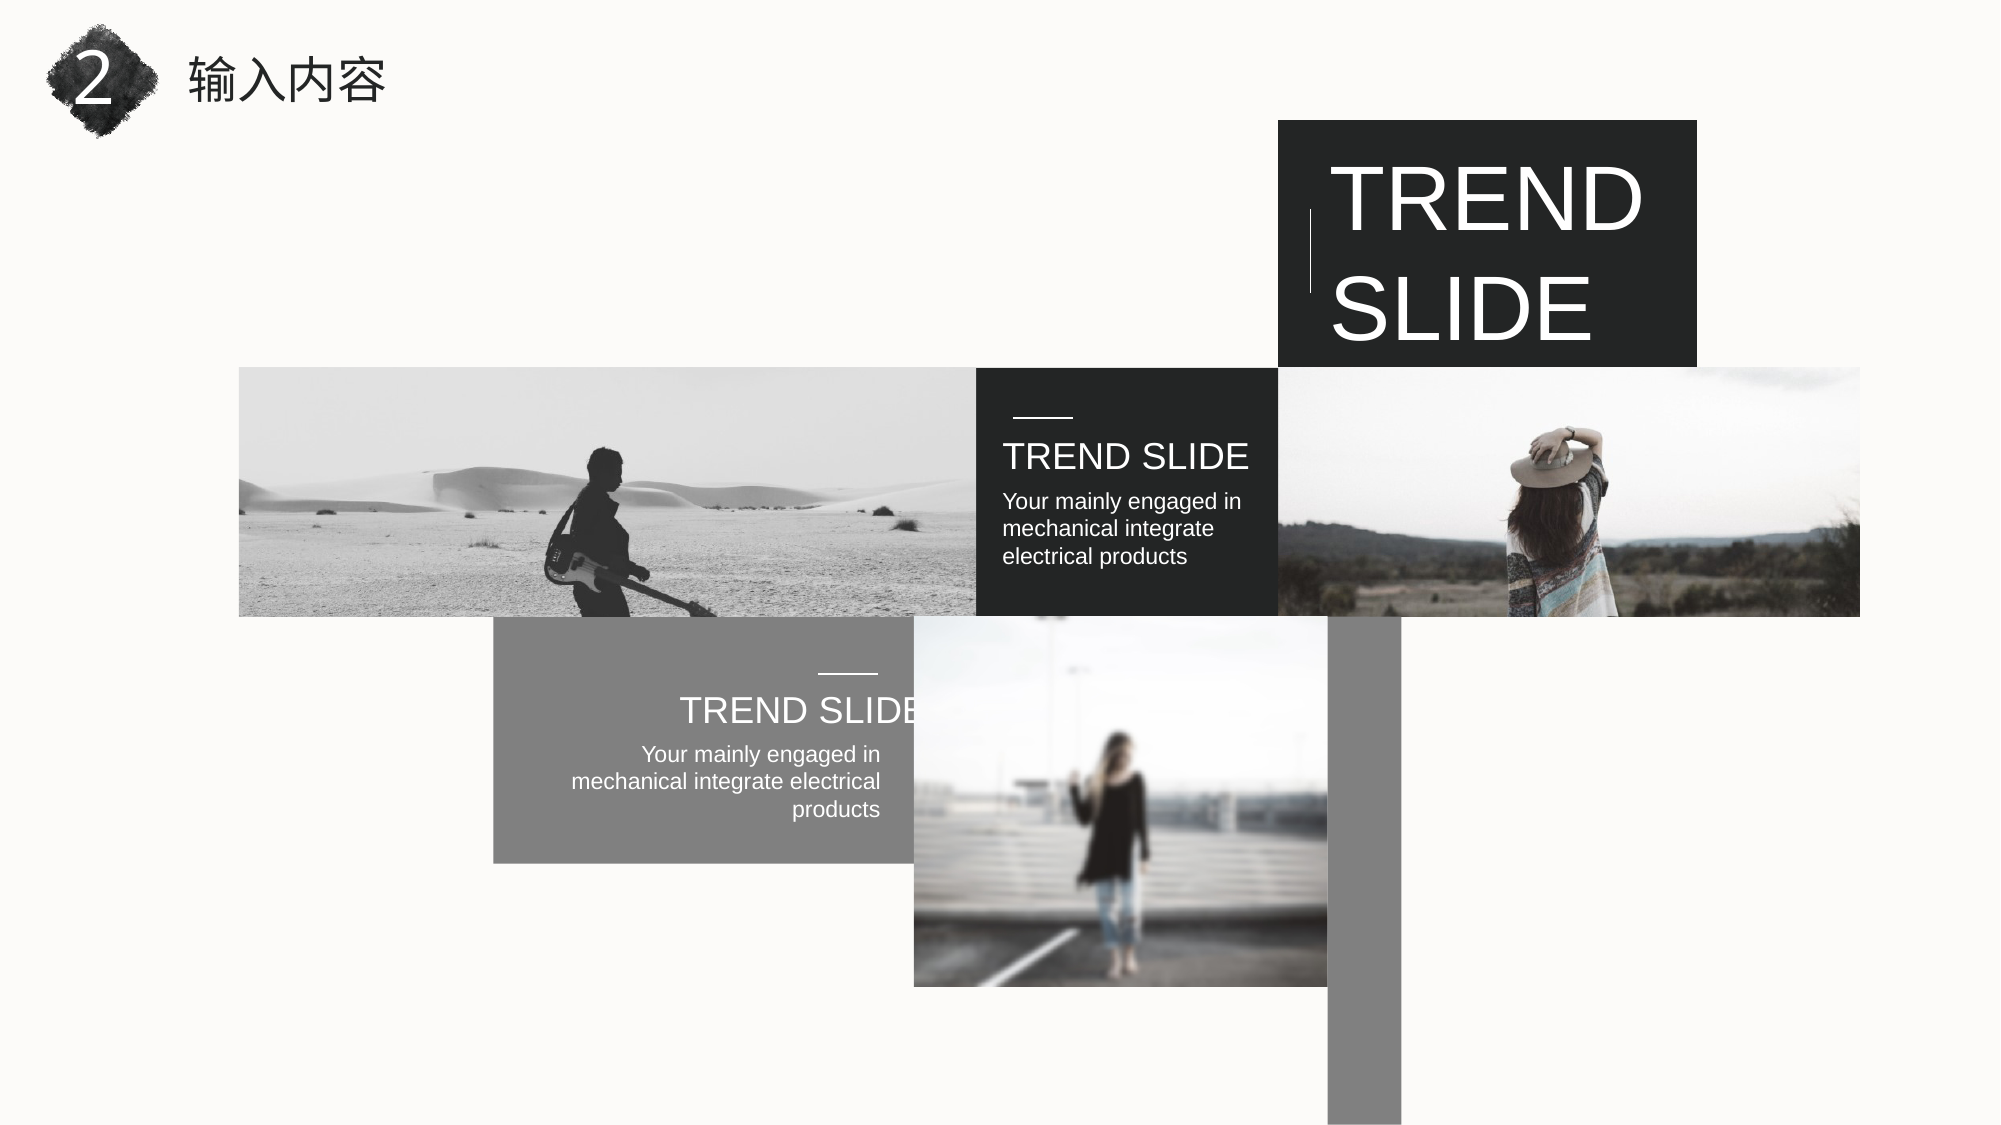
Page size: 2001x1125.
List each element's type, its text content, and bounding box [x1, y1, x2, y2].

picture [42, 22, 163, 139]
text_box [1276, 118, 1699, 366]
text_box 输入内容 [172, 41, 543, 117]
text_box [491, 619, 912, 866]
text_box Your mainly engaged in mechanical integrate electrical products [987, 478, 1300, 577]
text_box TREND SLIDE [664, 679, 912, 739]
text_box [978, 366, 1280, 614]
text_box [237, 366, 978, 619]
text_box TREND SLIDE [987, 424, 1340, 484]
text_box [912, 614, 1326, 989]
text_box Your mainly engaged in mechanical integrate electrical products [512, 731, 896, 830]
text_box [1326, 614, 1403, 1125]
text_box TREND SLIDE [1315, 131, 1744, 366]
text_box [1280, 366, 1862, 618]
